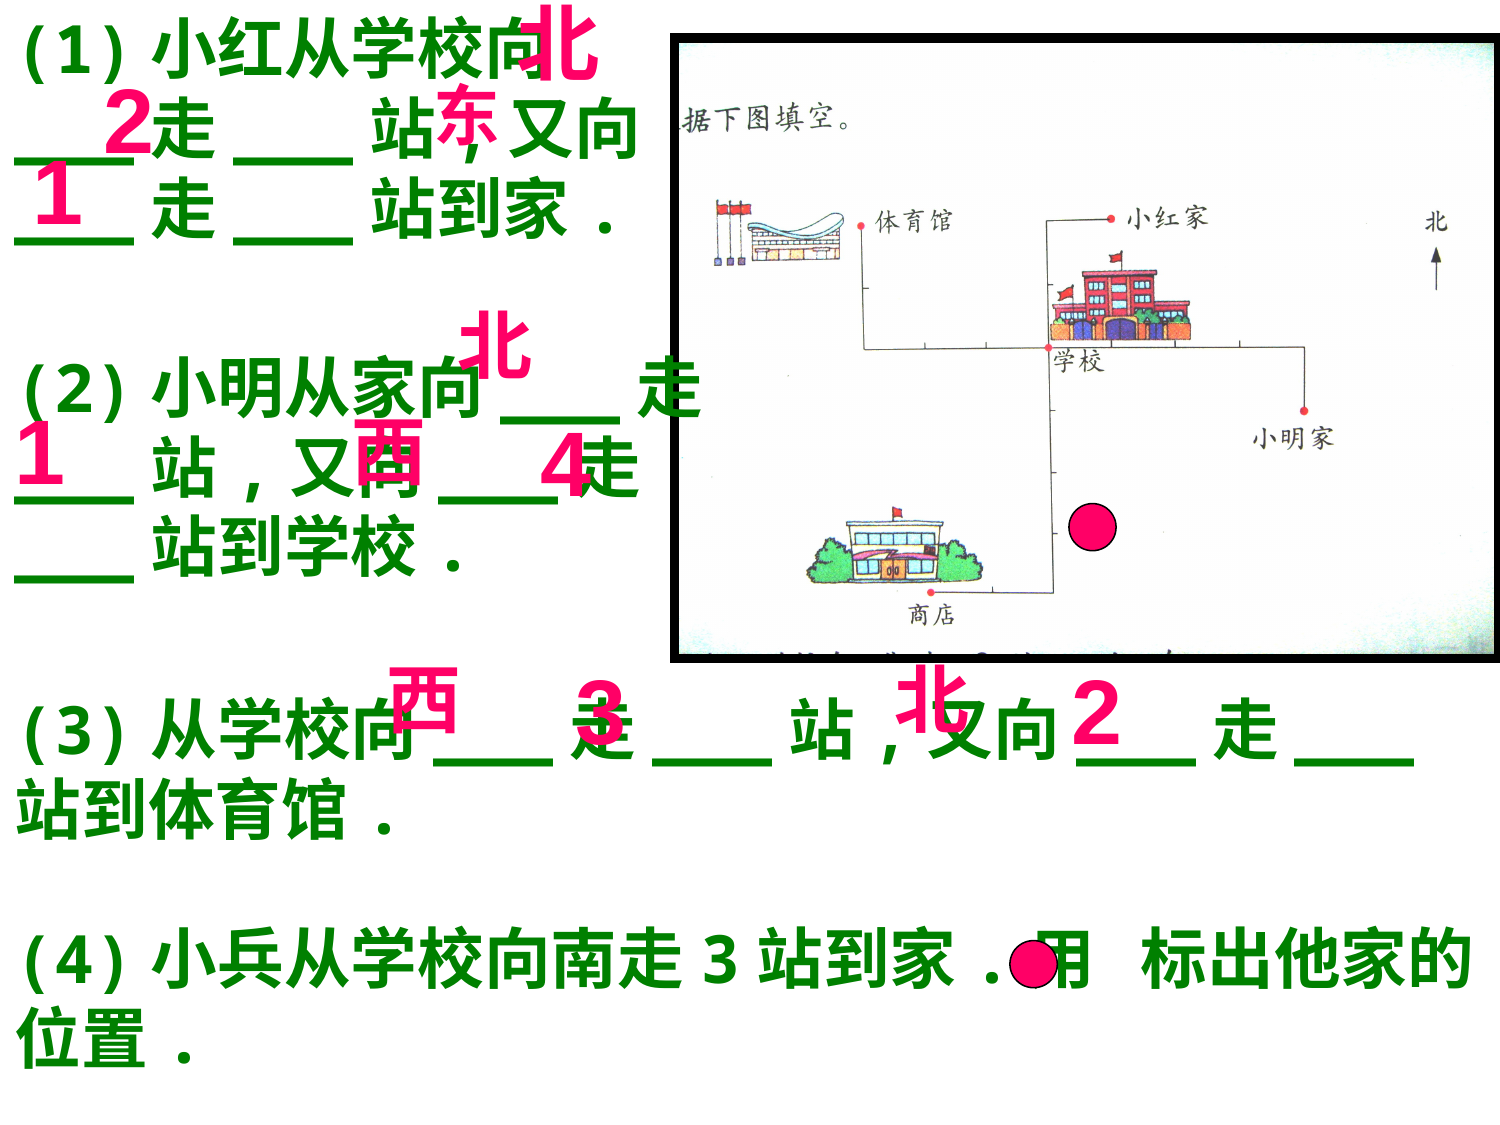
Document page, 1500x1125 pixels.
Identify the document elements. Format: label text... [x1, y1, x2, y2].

text_box (4)小兵从学校向南走3站到家.用 标出他家的位置. [0, 909, 1500, 1085]
text_box (3)从学校向___走___站,又向___走___站到体育馆. [0, 680, 1500, 856]
text_box 西 [372, 645, 538, 750]
text_box 1 [17, 125, 183, 251]
text_box 4 [525, 397, 679, 522]
picture [679, 42, 1495, 654]
text_box 北 [442, 290, 609, 396]
text_box 1 [0, 385, 166, 511]
text_box (1)小红从学校向___走___站,又向___走___站到家. [0, 0, 691, 255]
text_box 2 [88, 54, 254, 180]
text_box 北 [879, 654, 1046, 750]
text_box (2)小明从家向___走___站,又向___走___站到学校. [0, 337, 679, 593]
text_box 东 [419, 66, 585, 161]
text_box 2 [1056, 654, 1223, 770]
text_box 西 [336, 397, 502, 502]
text_box 北 [501, 0, 668, 99]
text_box 3 [560, 645, 727, 770]
text_box [1009, 940, 1058, 988]
